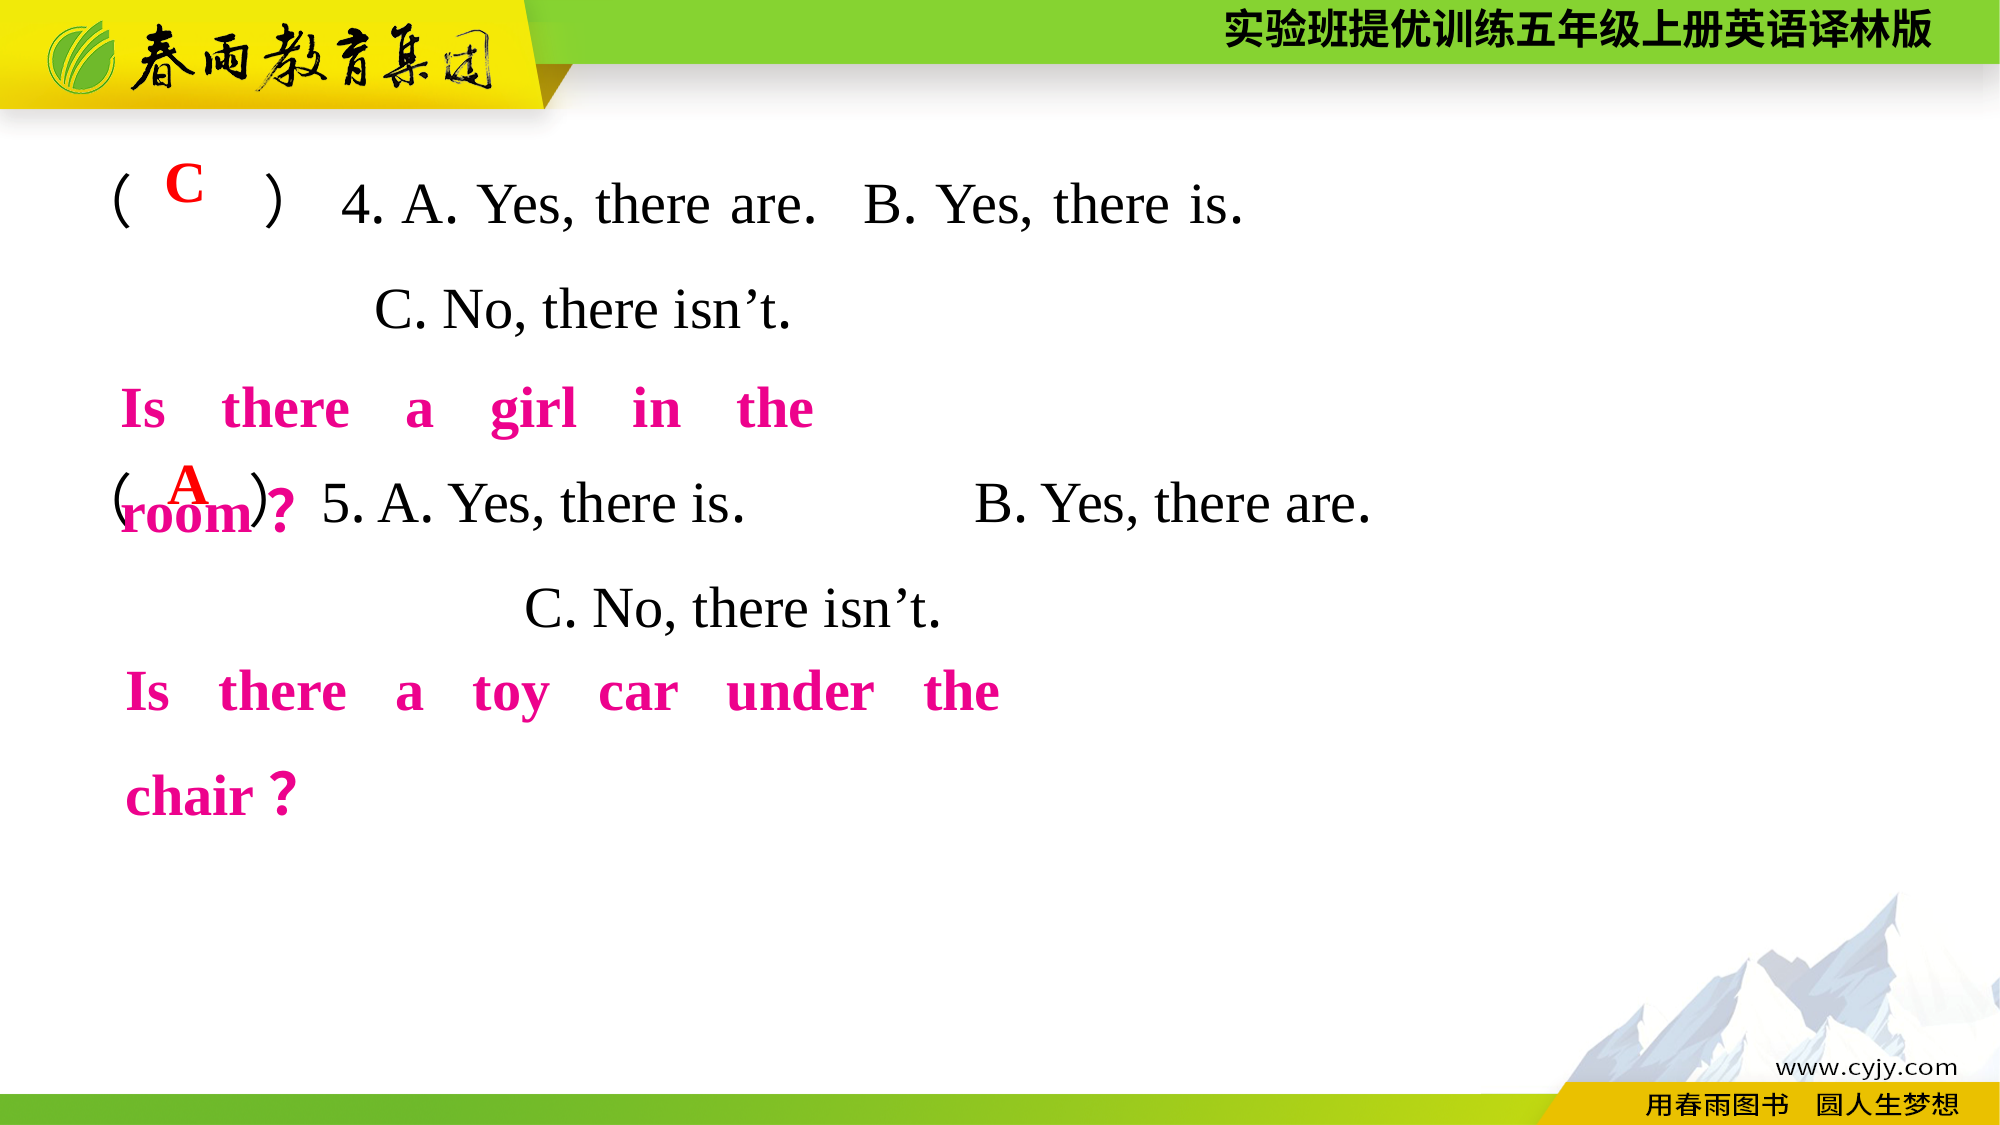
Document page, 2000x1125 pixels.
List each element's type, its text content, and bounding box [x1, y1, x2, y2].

text_box Is there a toy car under the chair？ [110, 609, 1016, 730]
text_box A [153, 438, 225, 524]
text_box C [149, 137, 222, 222]
picture [0, 0, 2000, 1125]
text_box Is there a girl in the room？ [106, 326, 830, 447]
list （ ）4. A. Yes, there are. B. Yes, there is. C. No, there isn’t. （ ）5. A. Yes, there is. B. Yes, there are. C. No, there isn’t. [59, 122, 1944, 653]
